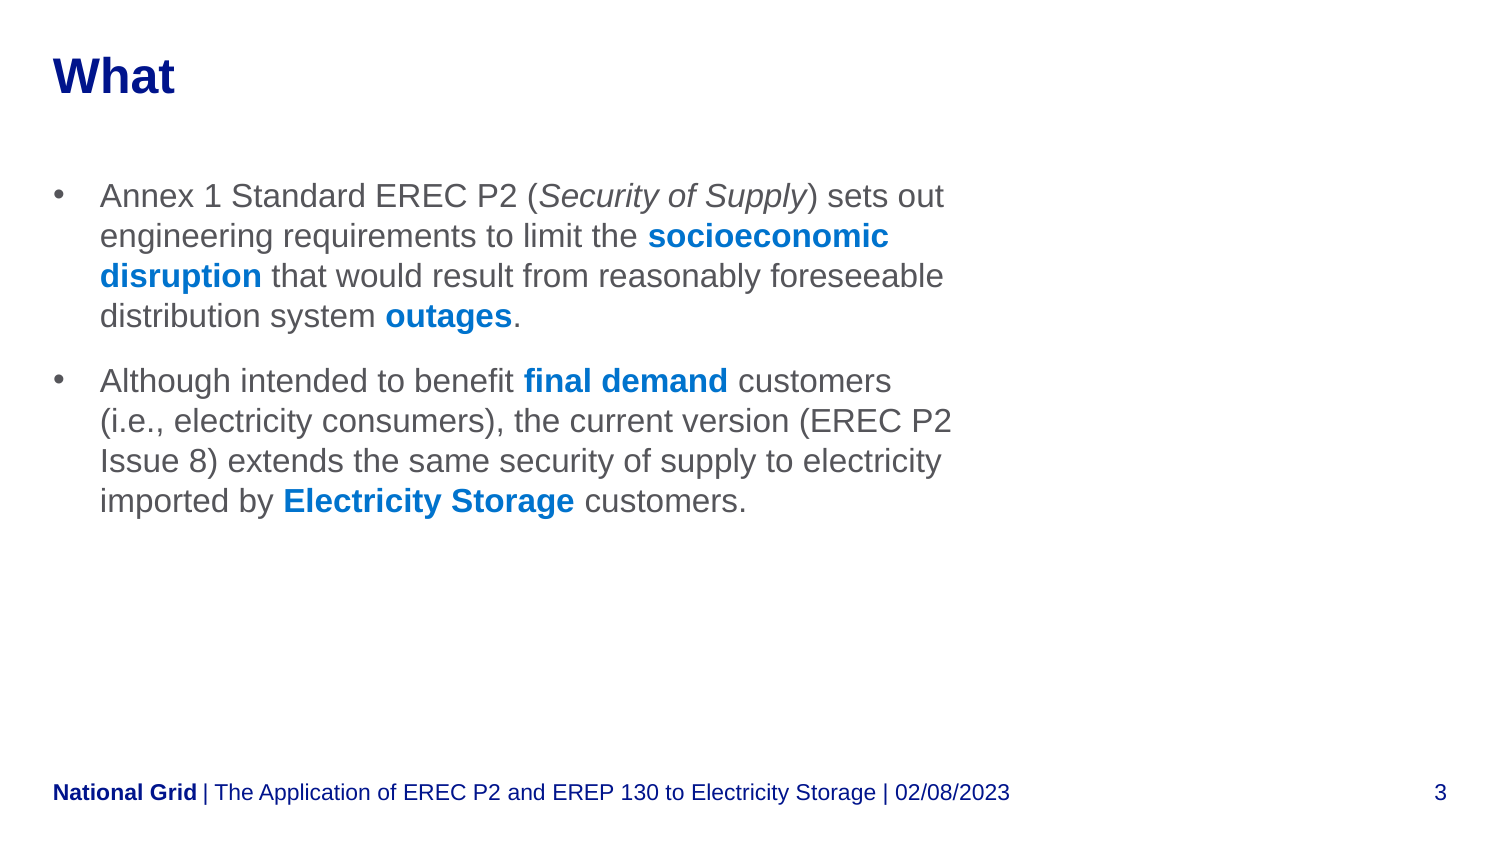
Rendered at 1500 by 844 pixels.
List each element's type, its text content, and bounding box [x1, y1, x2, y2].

title What [52, 43, 963, 115]
list Annex 1 Standard EREC P2 (Security of Supply) sets out engineering requirements to limit the socioeconomic disruption that would result from reasonably foreseeable distribution system outages. Although intended to benefit final demand customers (i.e., electricity consumers), the current version (EREC P2 Issue 8) extends the same security of supply to electricity imported by Electricity Storage customers. [53, 174, 963, 523]
footer | The Application of EREC P2 and EREP 130 to Electricity Storage | 02/08/2023 [202, 777, 1383, 806]
